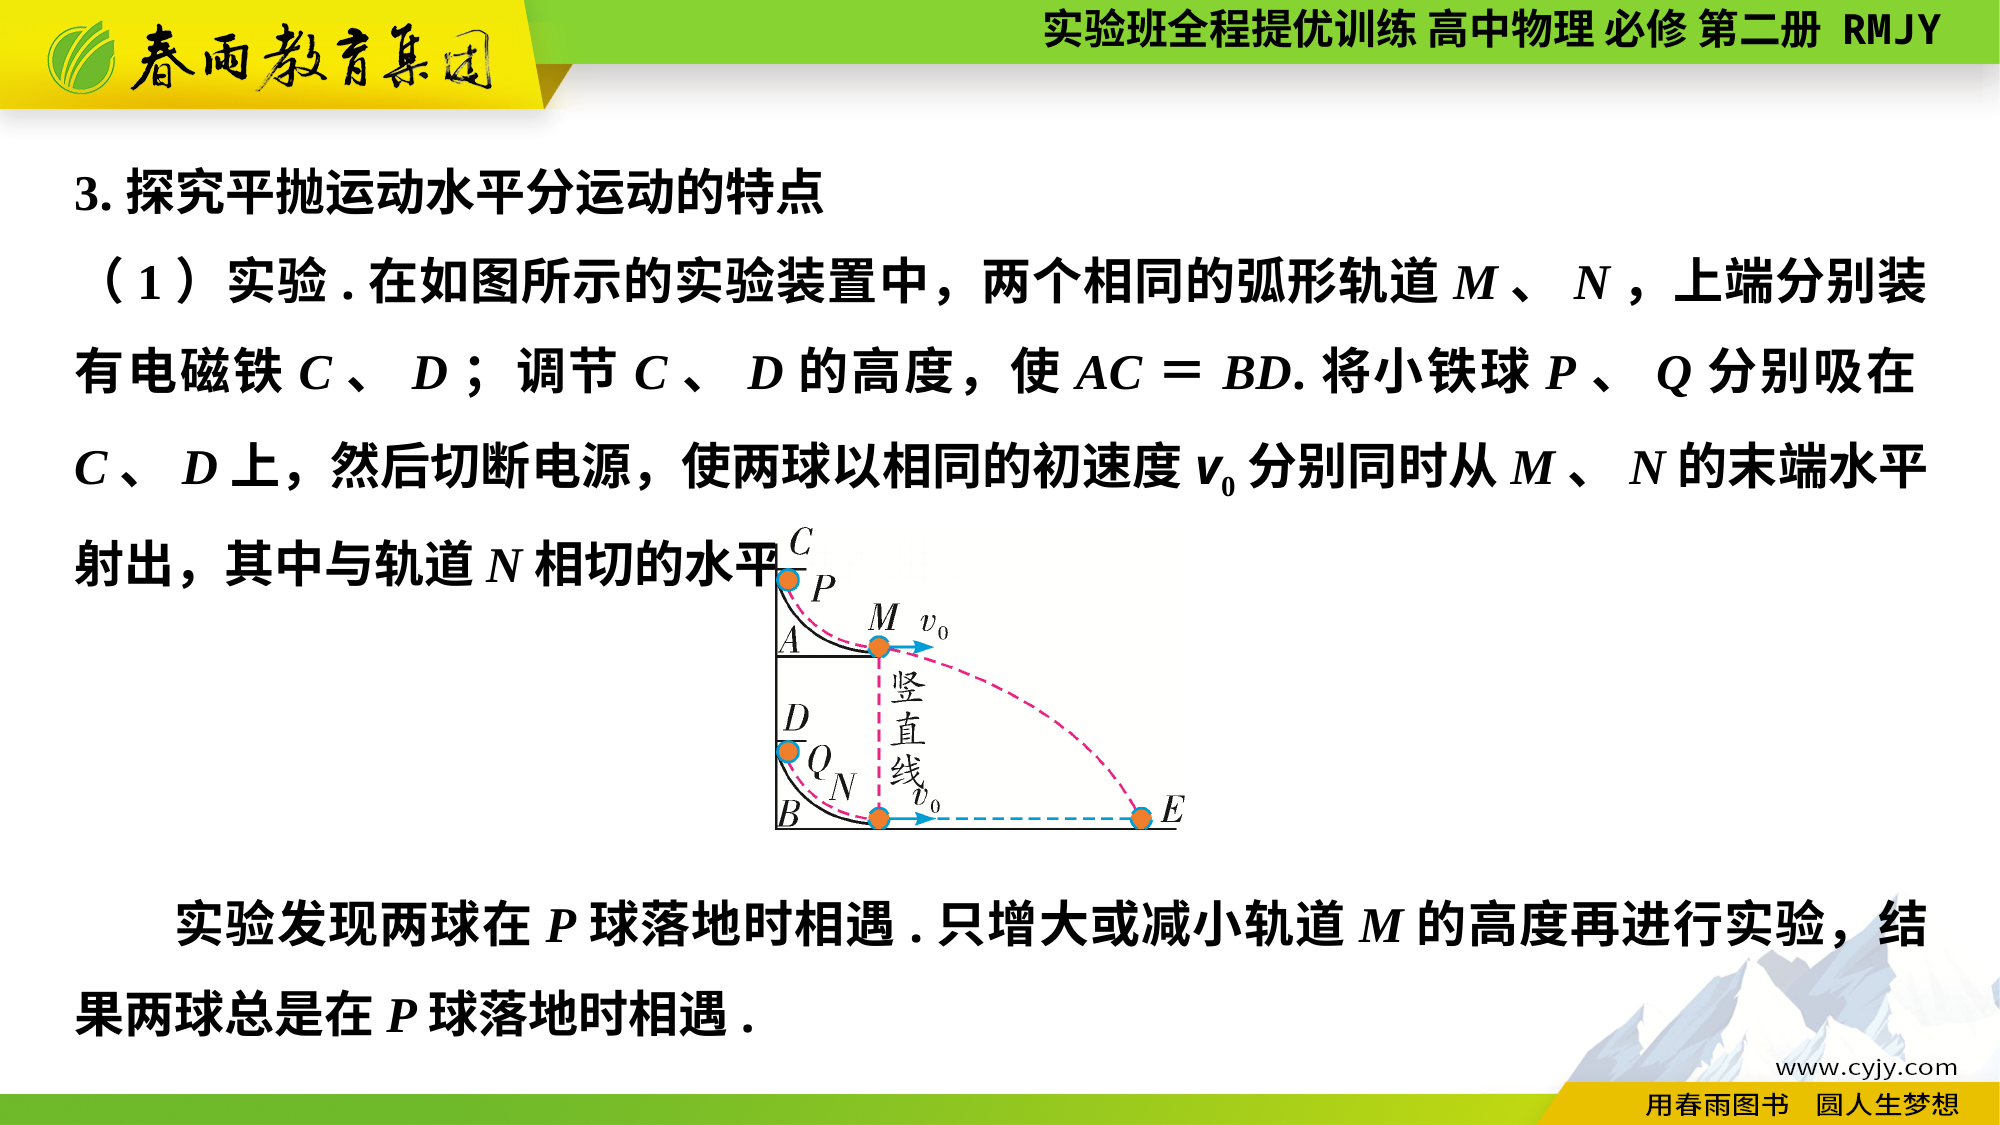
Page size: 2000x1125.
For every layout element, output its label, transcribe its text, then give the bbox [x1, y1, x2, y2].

picture [0, 0, 2000, 1125]
list 3.探究平抛运动水平分运动的特点 （1）实验.在如图所示的实验装置中，两个相同的弧形轨道M、N，上端分别装有电磁铁C、D；调节C、D的高度，使AC＝BD.将小铁球P、Q分别吸在C、D上，然后切断电源，使两球以相同的初速度v0分别同时从M、N的末端水平射出，其中与轨道N相切的水平面光滑. 实验发现两球在P球落地时相遇.只增大或减小轨道M的高度再进行实验，结果两球总是在P球落地时相遇. [59, 122, 1944, 1047]
